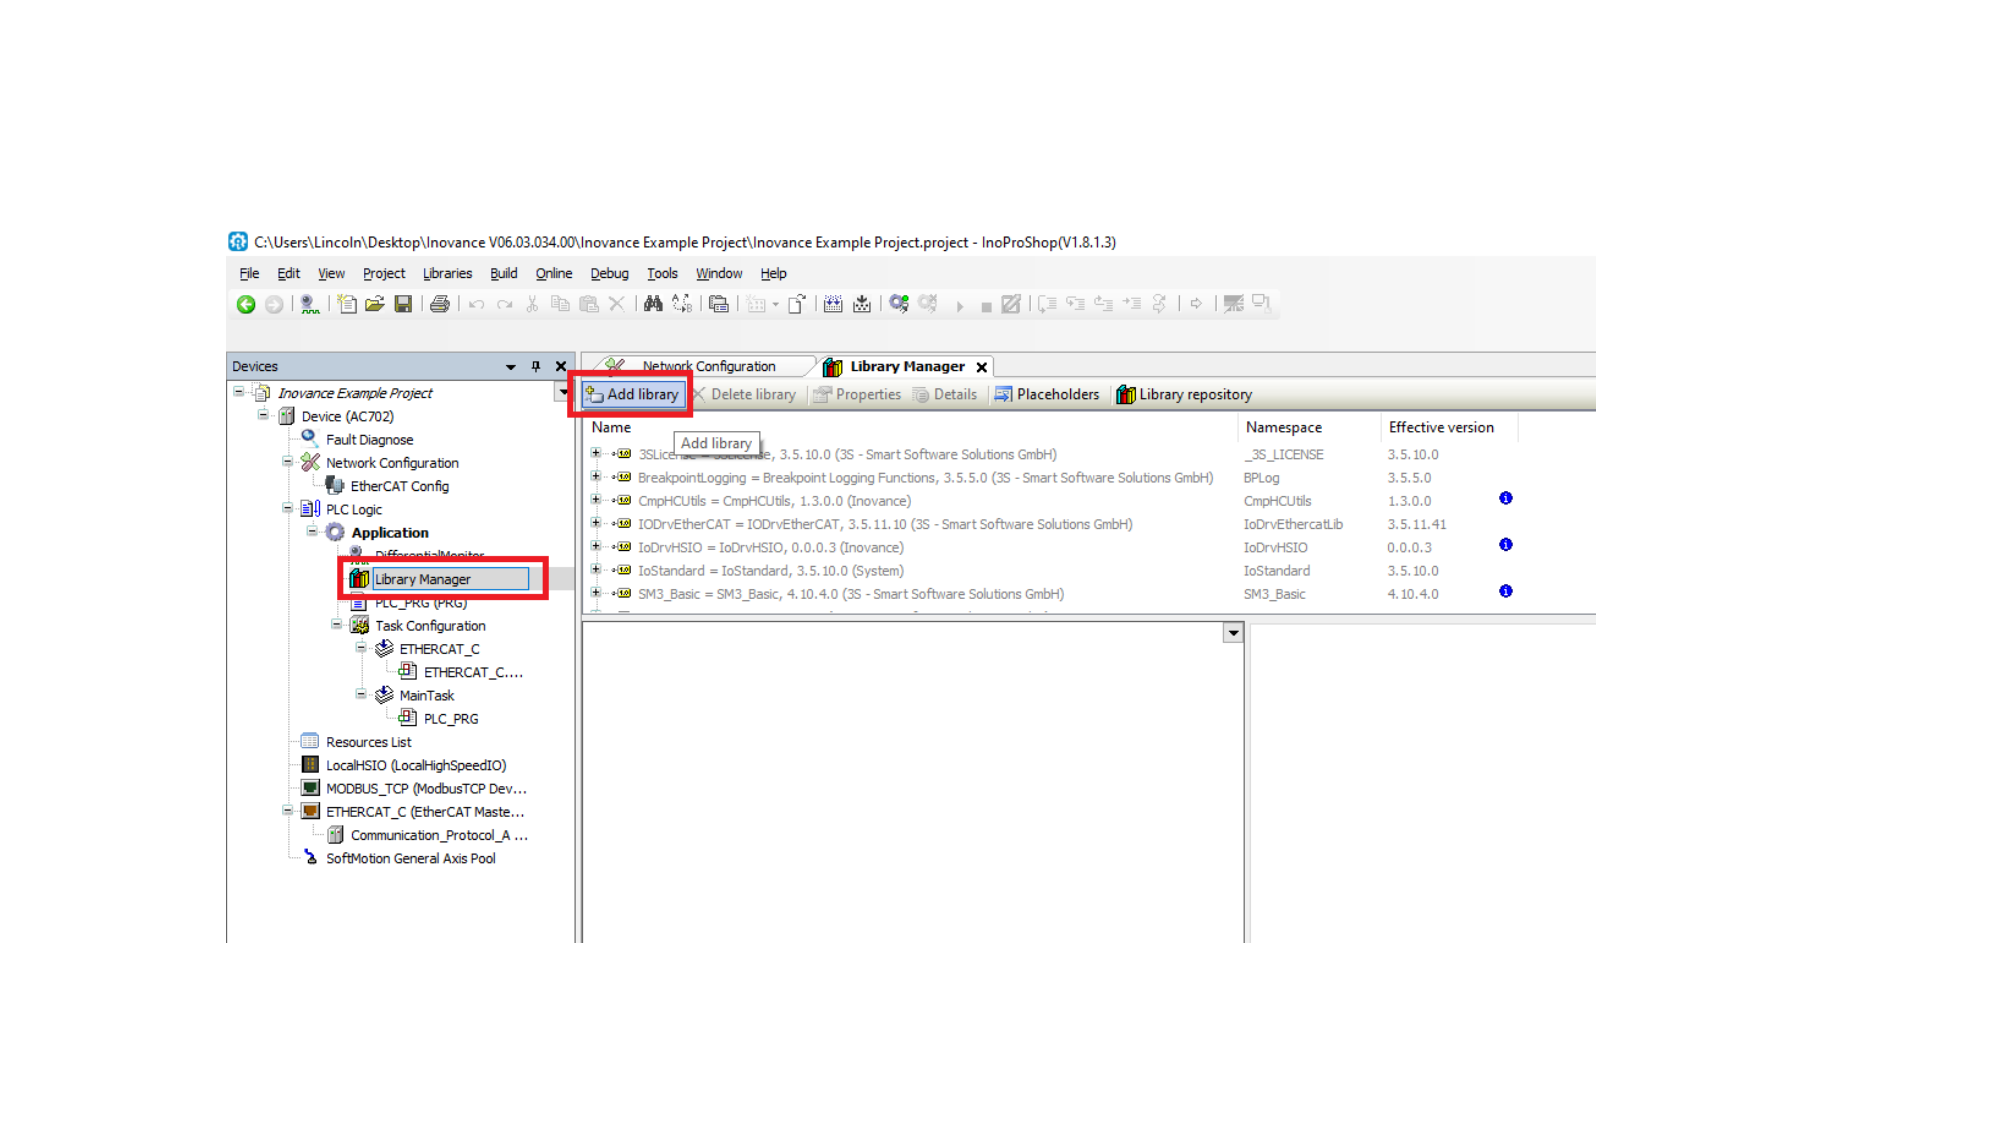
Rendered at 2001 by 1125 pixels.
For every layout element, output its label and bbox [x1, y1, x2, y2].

list [226, 228, 1596, 943]
